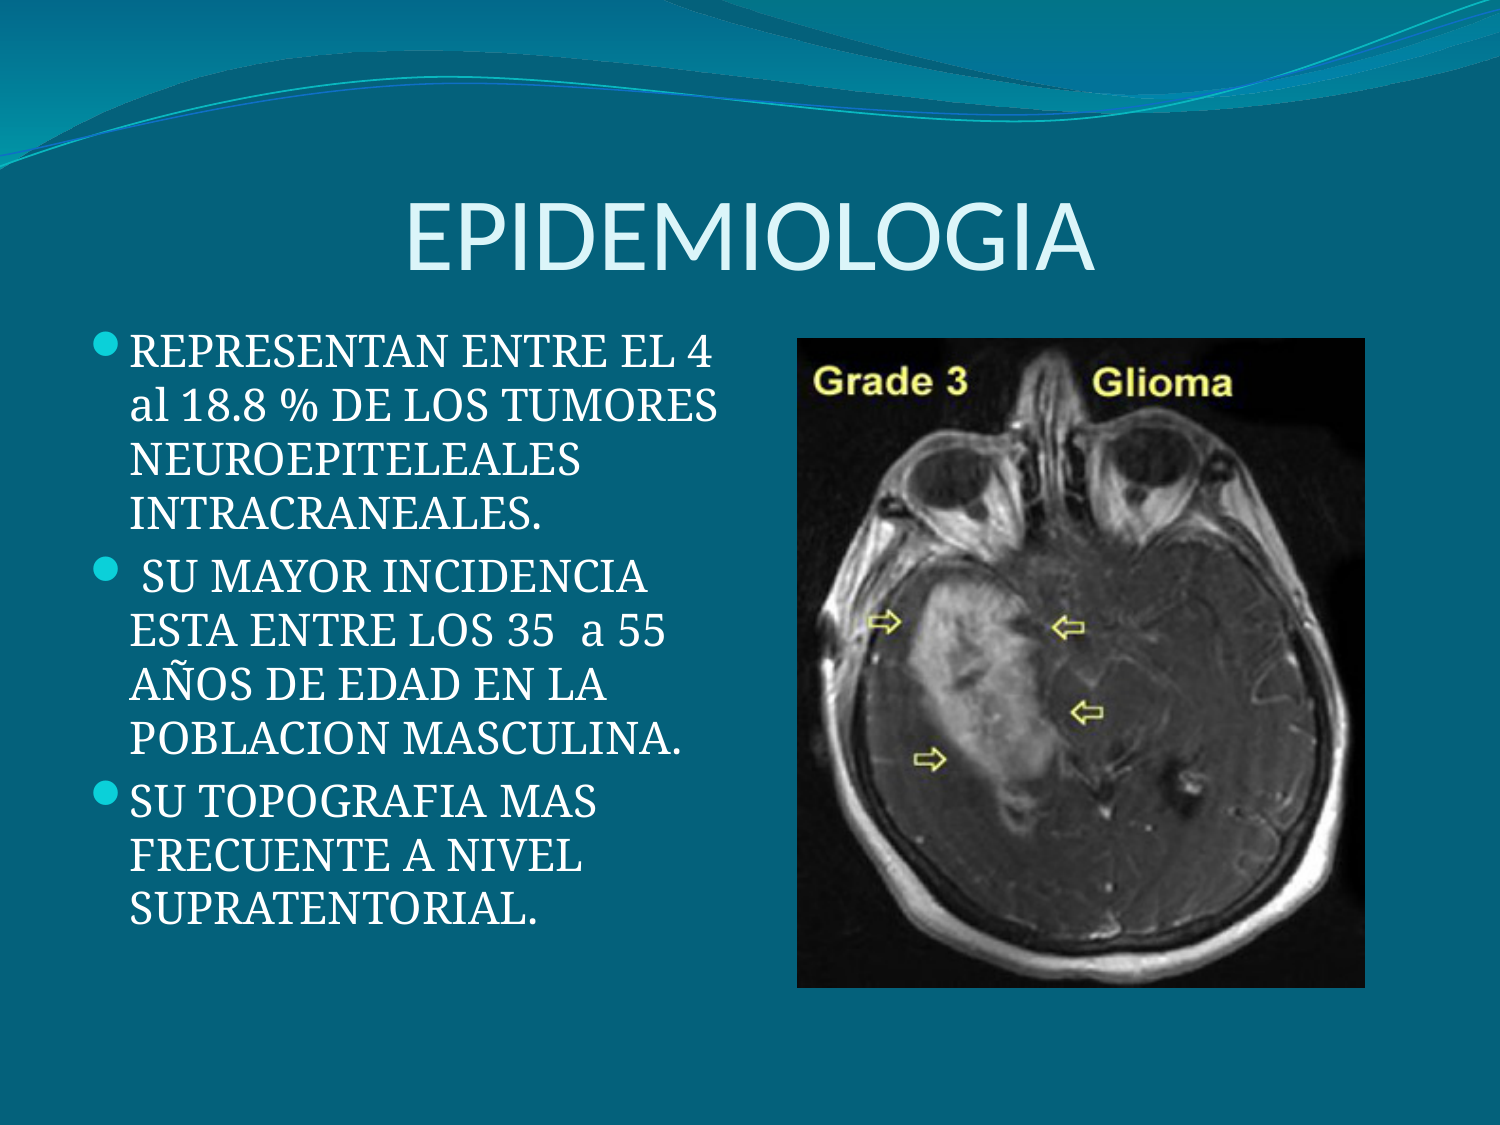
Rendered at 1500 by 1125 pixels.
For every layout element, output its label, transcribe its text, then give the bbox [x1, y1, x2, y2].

title EPIDEMIOLOGIA [75, 115, 1425, 291]
list REPRESENTAN ENTRE EL 4 al 18.8 % DE LOS TUMORES NEUROEPITELEALES INTRACRANEALES. SU MAYOR INCIDENCIA ESTA ENTRE LOS 35 a 55 AÑOS DE EDAD EN LA POBLACION MASCULINA. SU TOPOGRAFIA MAS FRECUENTE A NIVEL SUPRATENTORIAL. [75, 314, 738, 988]
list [796, 337, 1365, 988]
